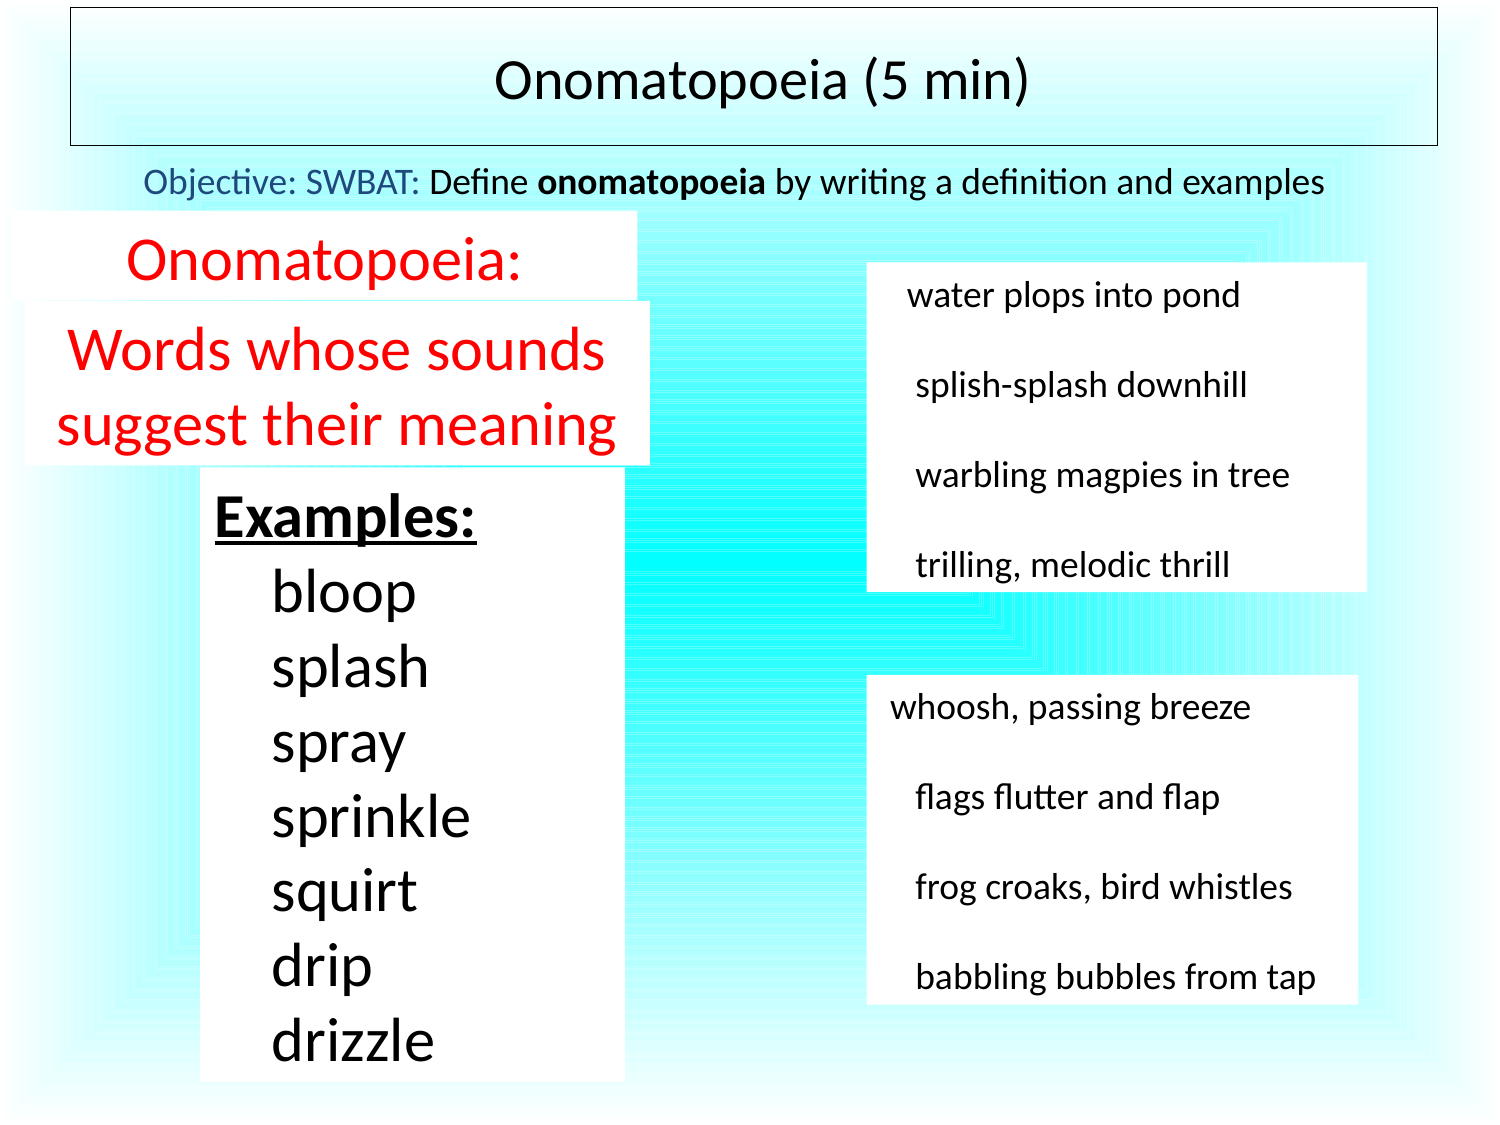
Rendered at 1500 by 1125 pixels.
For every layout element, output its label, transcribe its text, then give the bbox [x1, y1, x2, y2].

text_box Onomatopoeia: [12, 210, 638, 301]
text_box Examples: bloop splash spray sprinkle squirt drip drizzle [200, 467, 625, 1082]
title Onomatopoeia (5 min) [70, 7, 1438, 146]
text_box water plops into pond splish-splash downhill warbling magpies in tree trilling, melodic thrill [866, 262, 1367, 593]
text_box Objective: SWBAT: Define onomatopoeia by writing a definition and examples [24, 149, 1367, 210]
text_box Words whose sounds suggest their meaning [24, 300, 650, 466]
text_box whoosh, passing breeze flags flutter and flap frog croaks, bird whistles babbling bubbles from tap [866, 674, 1359, 1005]
